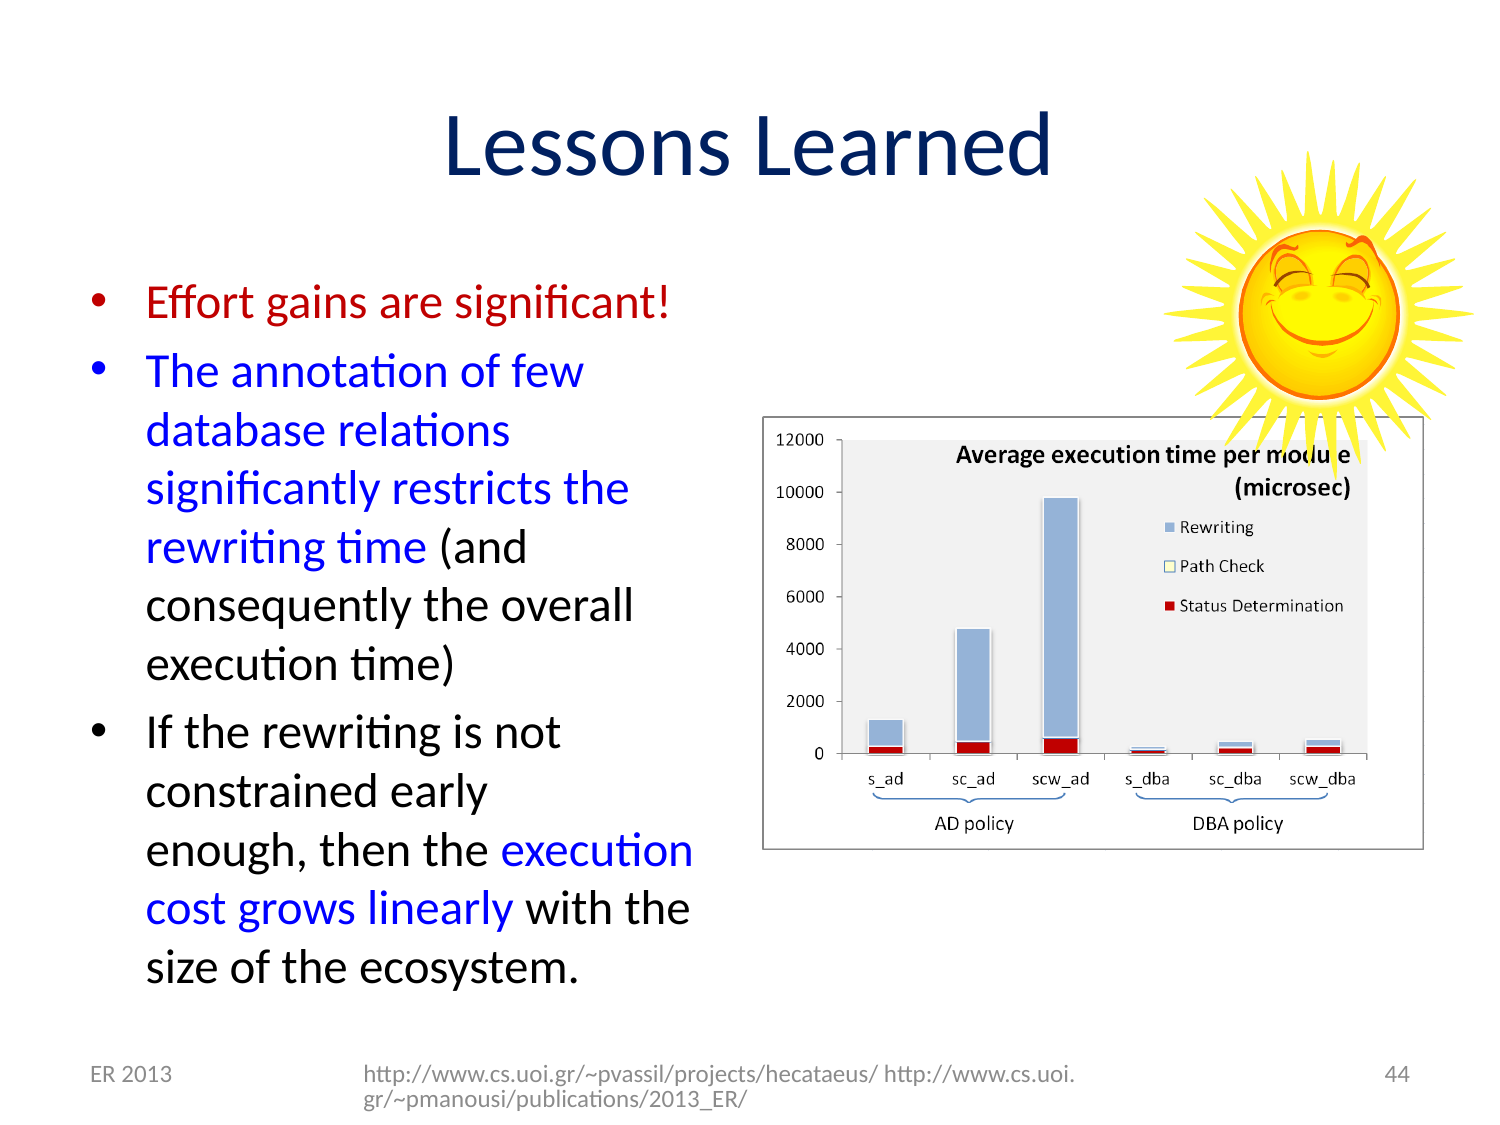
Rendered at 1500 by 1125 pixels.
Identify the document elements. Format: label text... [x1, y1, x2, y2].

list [762, 416, 1426, 852]
slide_number 44 [1093, 1042, 1425, 1103]
list Effort gains are significant! The annotation of few database relations significantly restricts the rewriting time (and consequently the overall execution time) If the rewriting is not constrained early enough, then the execution cost grows linearly with the size of the ecosystem. [75, 262, 738, 1005]
slide_number ER 2013 [75, 1042, 425, 1103]
footer http://www.cs.uoi.gr/~pvassil/projects/hecataeus/ http://www.cs.uoi.gr/~pmanousi/publications/2013_ER/ [425, 1042, 1093, 1103]
title Lessons Learned [75, 45, 1425, 233]
picture [1162, 149, 1476, 482]
